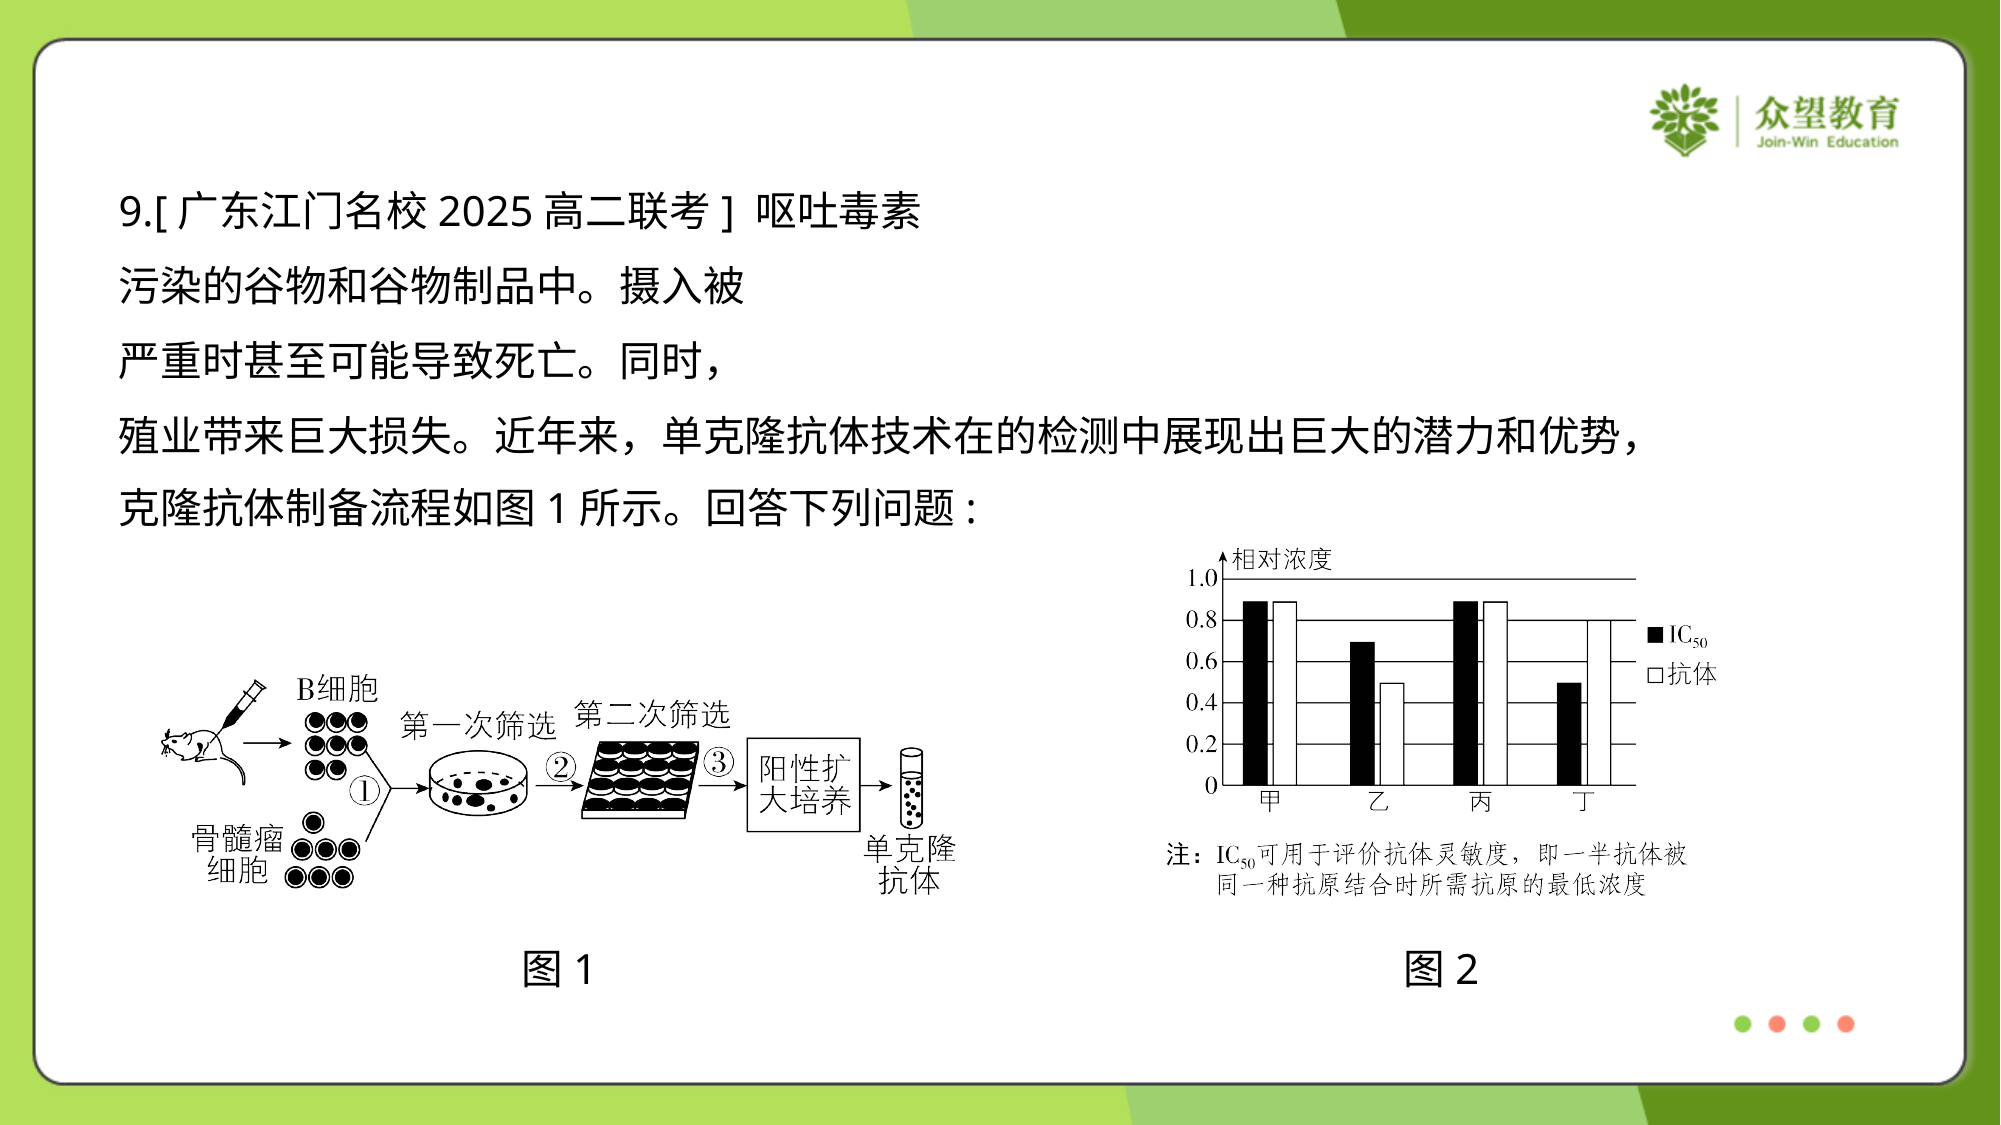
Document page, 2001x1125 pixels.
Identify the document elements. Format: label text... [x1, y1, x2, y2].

text_box 图1 [521, 920, 598, 1054]
picture [0, 0, 2000, 1125]
text_box 图2 [1403, 920, 1480, 1054]
